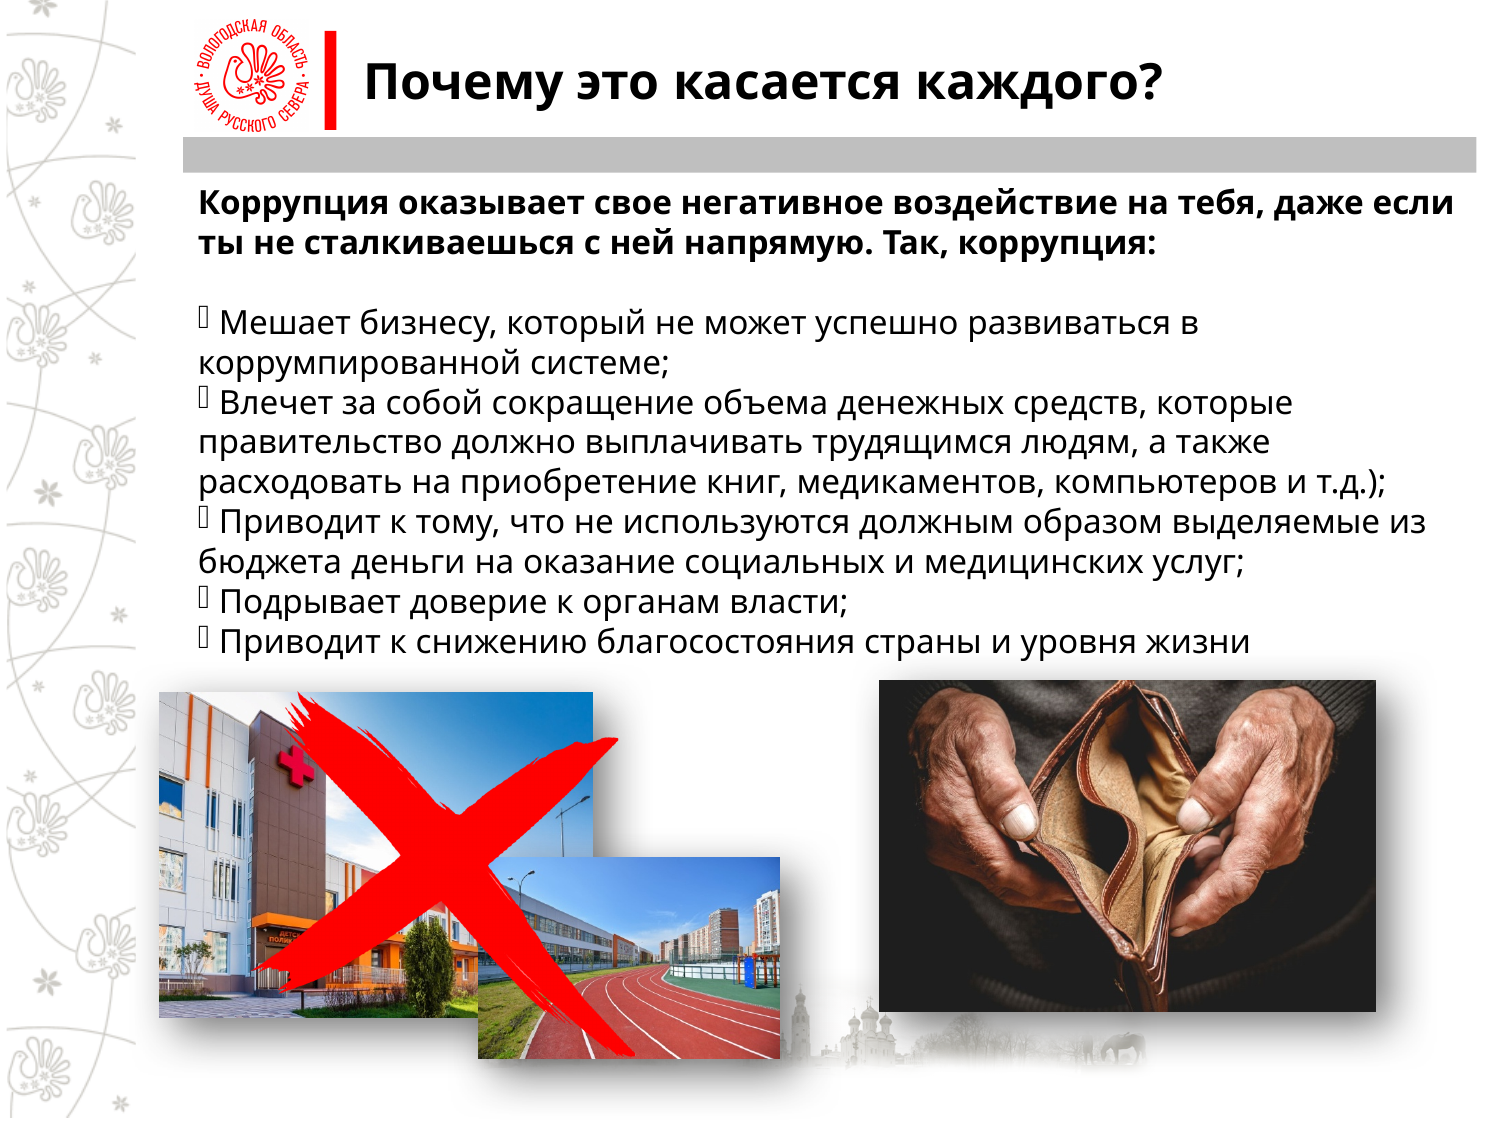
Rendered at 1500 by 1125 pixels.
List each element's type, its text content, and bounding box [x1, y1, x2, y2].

picture [194, 18, 309, 132]
picture [159, 669, 1377, 1078]
text_box Почему это касается каждого? [348, 42, 1299, 126]
text_box [181, 135, 1478, 175]
text_box Коррупция оказывает свое негативное воздействие на тебя, даже если ты не сталкиваешься с ней напрямую. Так, коррупция: [183, 173, 1477, 349]
text_box [323, 29, 339, 132]
text_box Мешает бизнесу, который не может успешно развиваться в коррумпированной системе; Влечет за собой сокращение объема денежных средств, которые правительство должно выплачивать трудящимся людям, а также расходовать на приобретение книг, медикаментов, компьютеров и т.д.); Приводит к тому, что не используются должным образом выделяемые из бюджета деньги на оказание социальных и медицинских услуг; Подрывает доверие к органам власти; Приводит к снижению благосостояния страны и уровня жизни [182, 293, 1447, 748]
picture [6, 0, 136, 1118]
